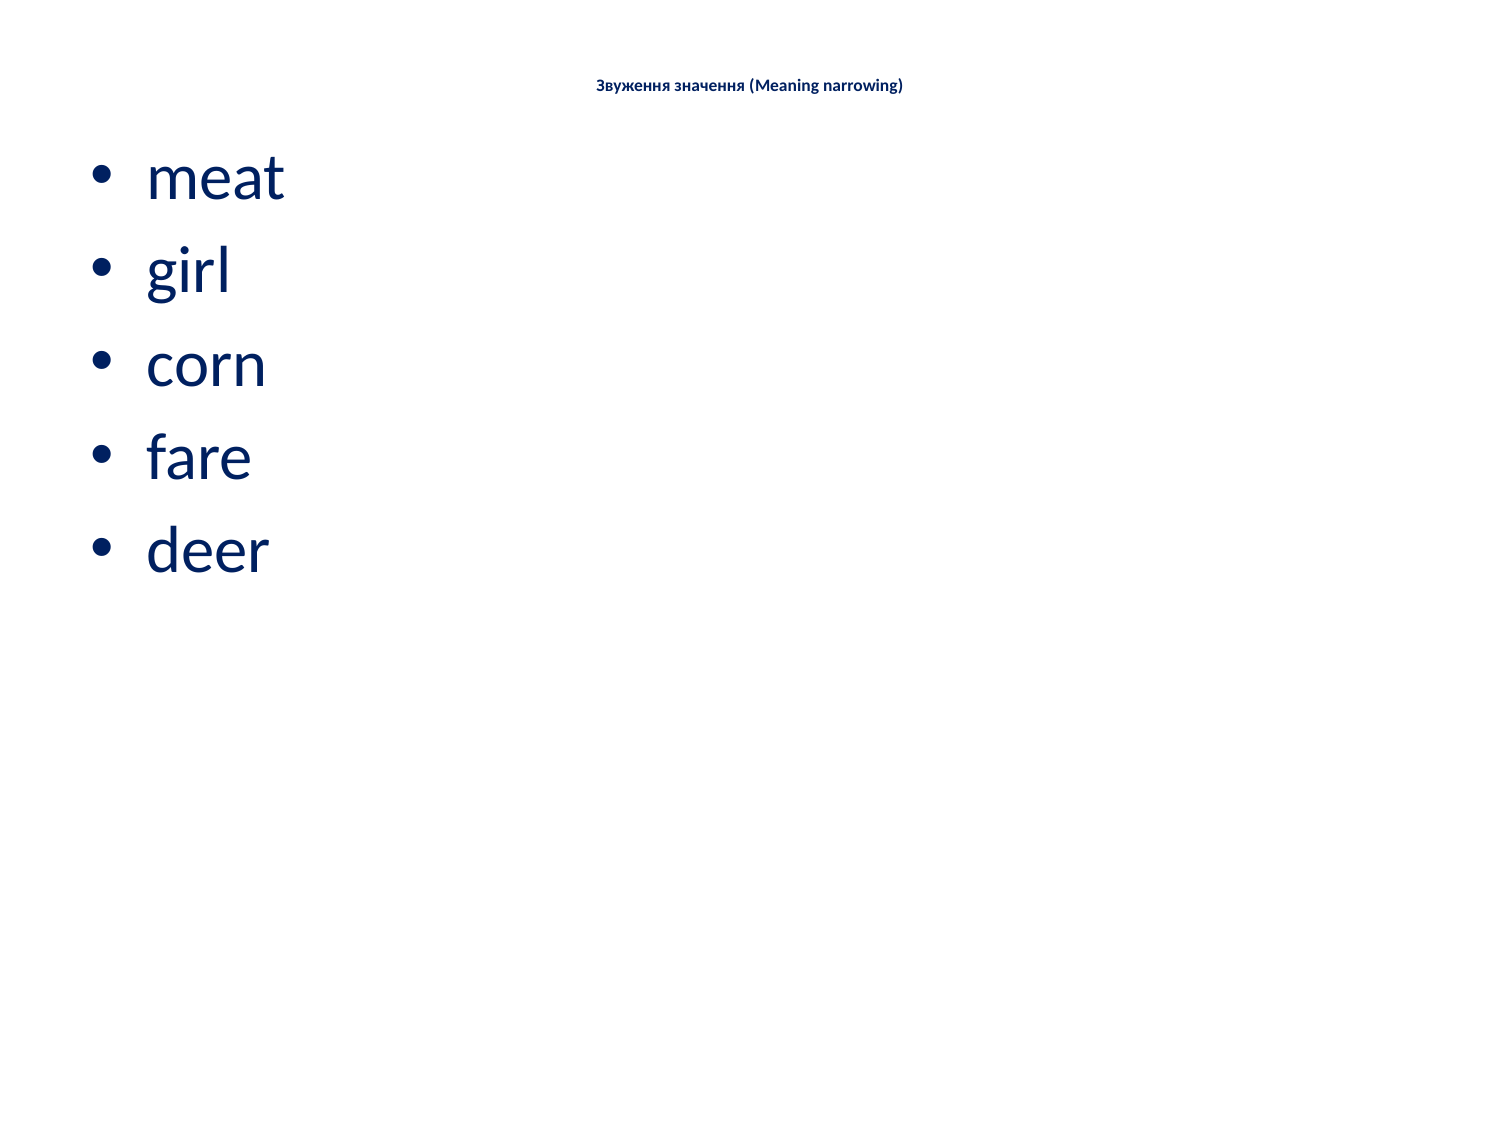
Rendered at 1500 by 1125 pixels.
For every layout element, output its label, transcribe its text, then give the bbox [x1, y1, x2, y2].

title Звуження значення (Meaning narrowing) [75, 45, 1425, 125]
list meat girl corn fare deer [75, 125, 1425, 1005]
